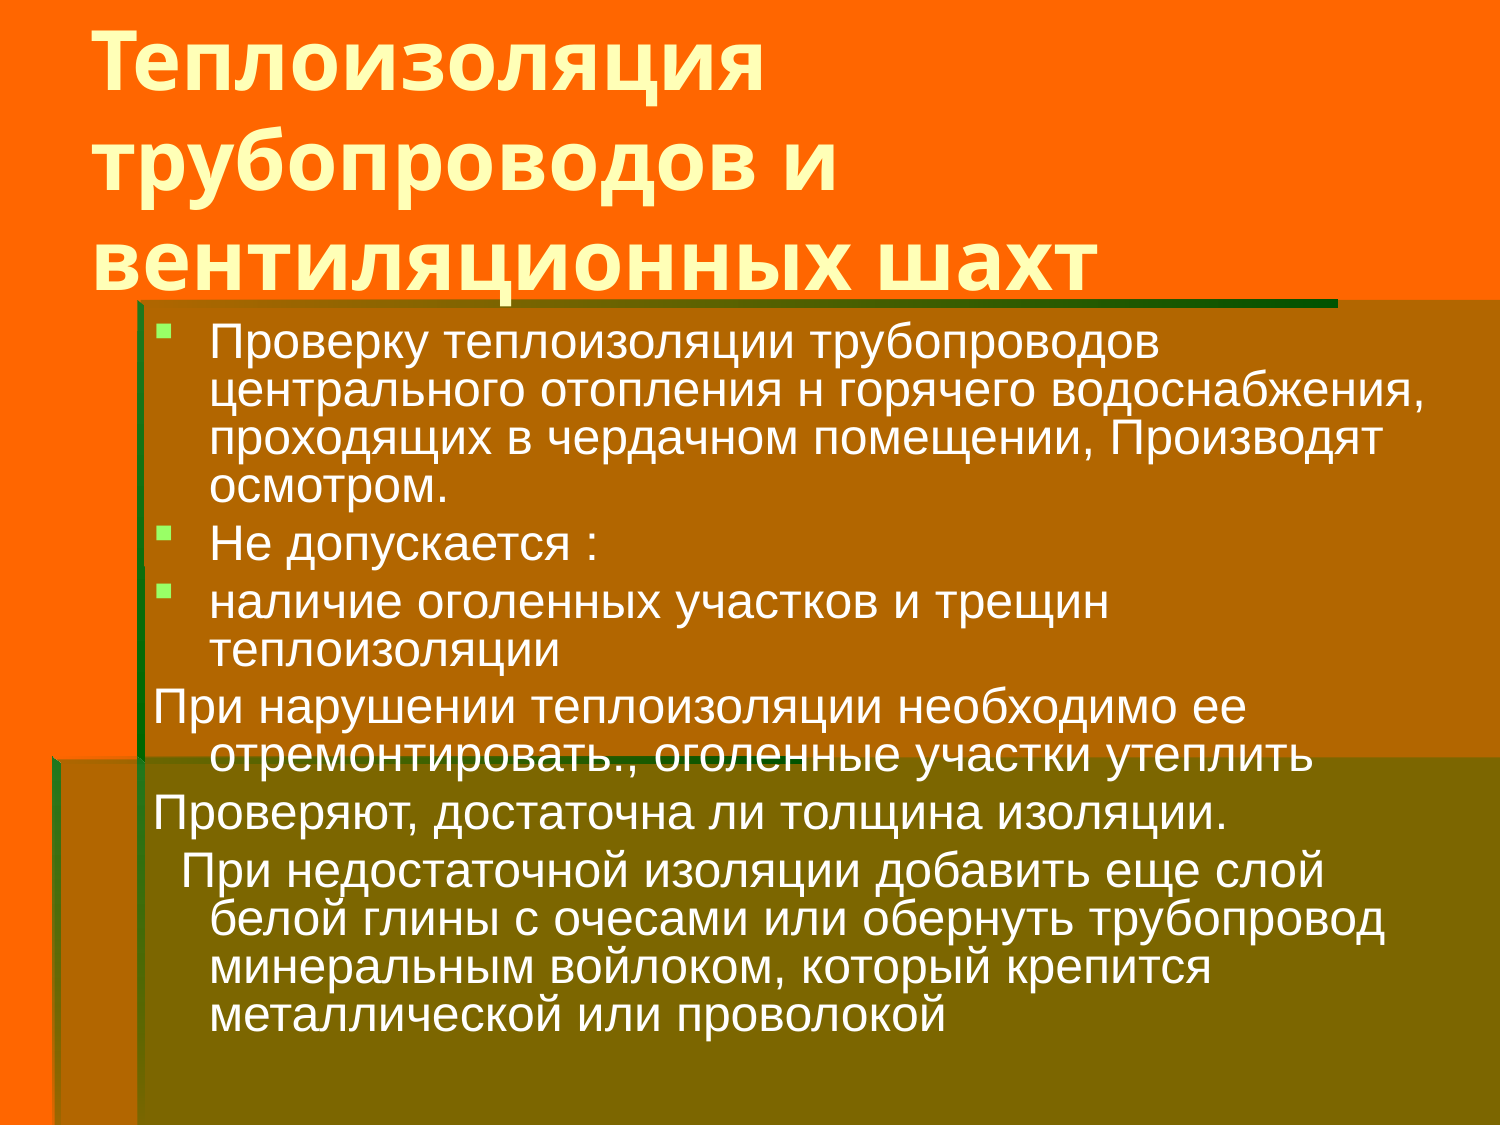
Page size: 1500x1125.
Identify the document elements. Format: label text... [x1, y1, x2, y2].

list Проверку теплоизоляции трубопроводов центрального отопления н горячего водоснабжения, проходящих в чердачном помещении, Производят осмотром. Не допускается : наличие оголенных участков и трещин теплоизоляции При нарушении теплоизоляции необходимо ее отремонтировать., оголенные участки утеплить Проверяют, достаточна ли толщина изоляции. При недостаточной изоляции добавить еще слой белой глины с очесами или обернуть трубопровод минеральным войлоком, который крепится металлической или проволокой [137, 312, 1452, 1001]
title Теплоизоляция трубопроводов и вентиляционных шахт [74, 39, 1451, 276]
